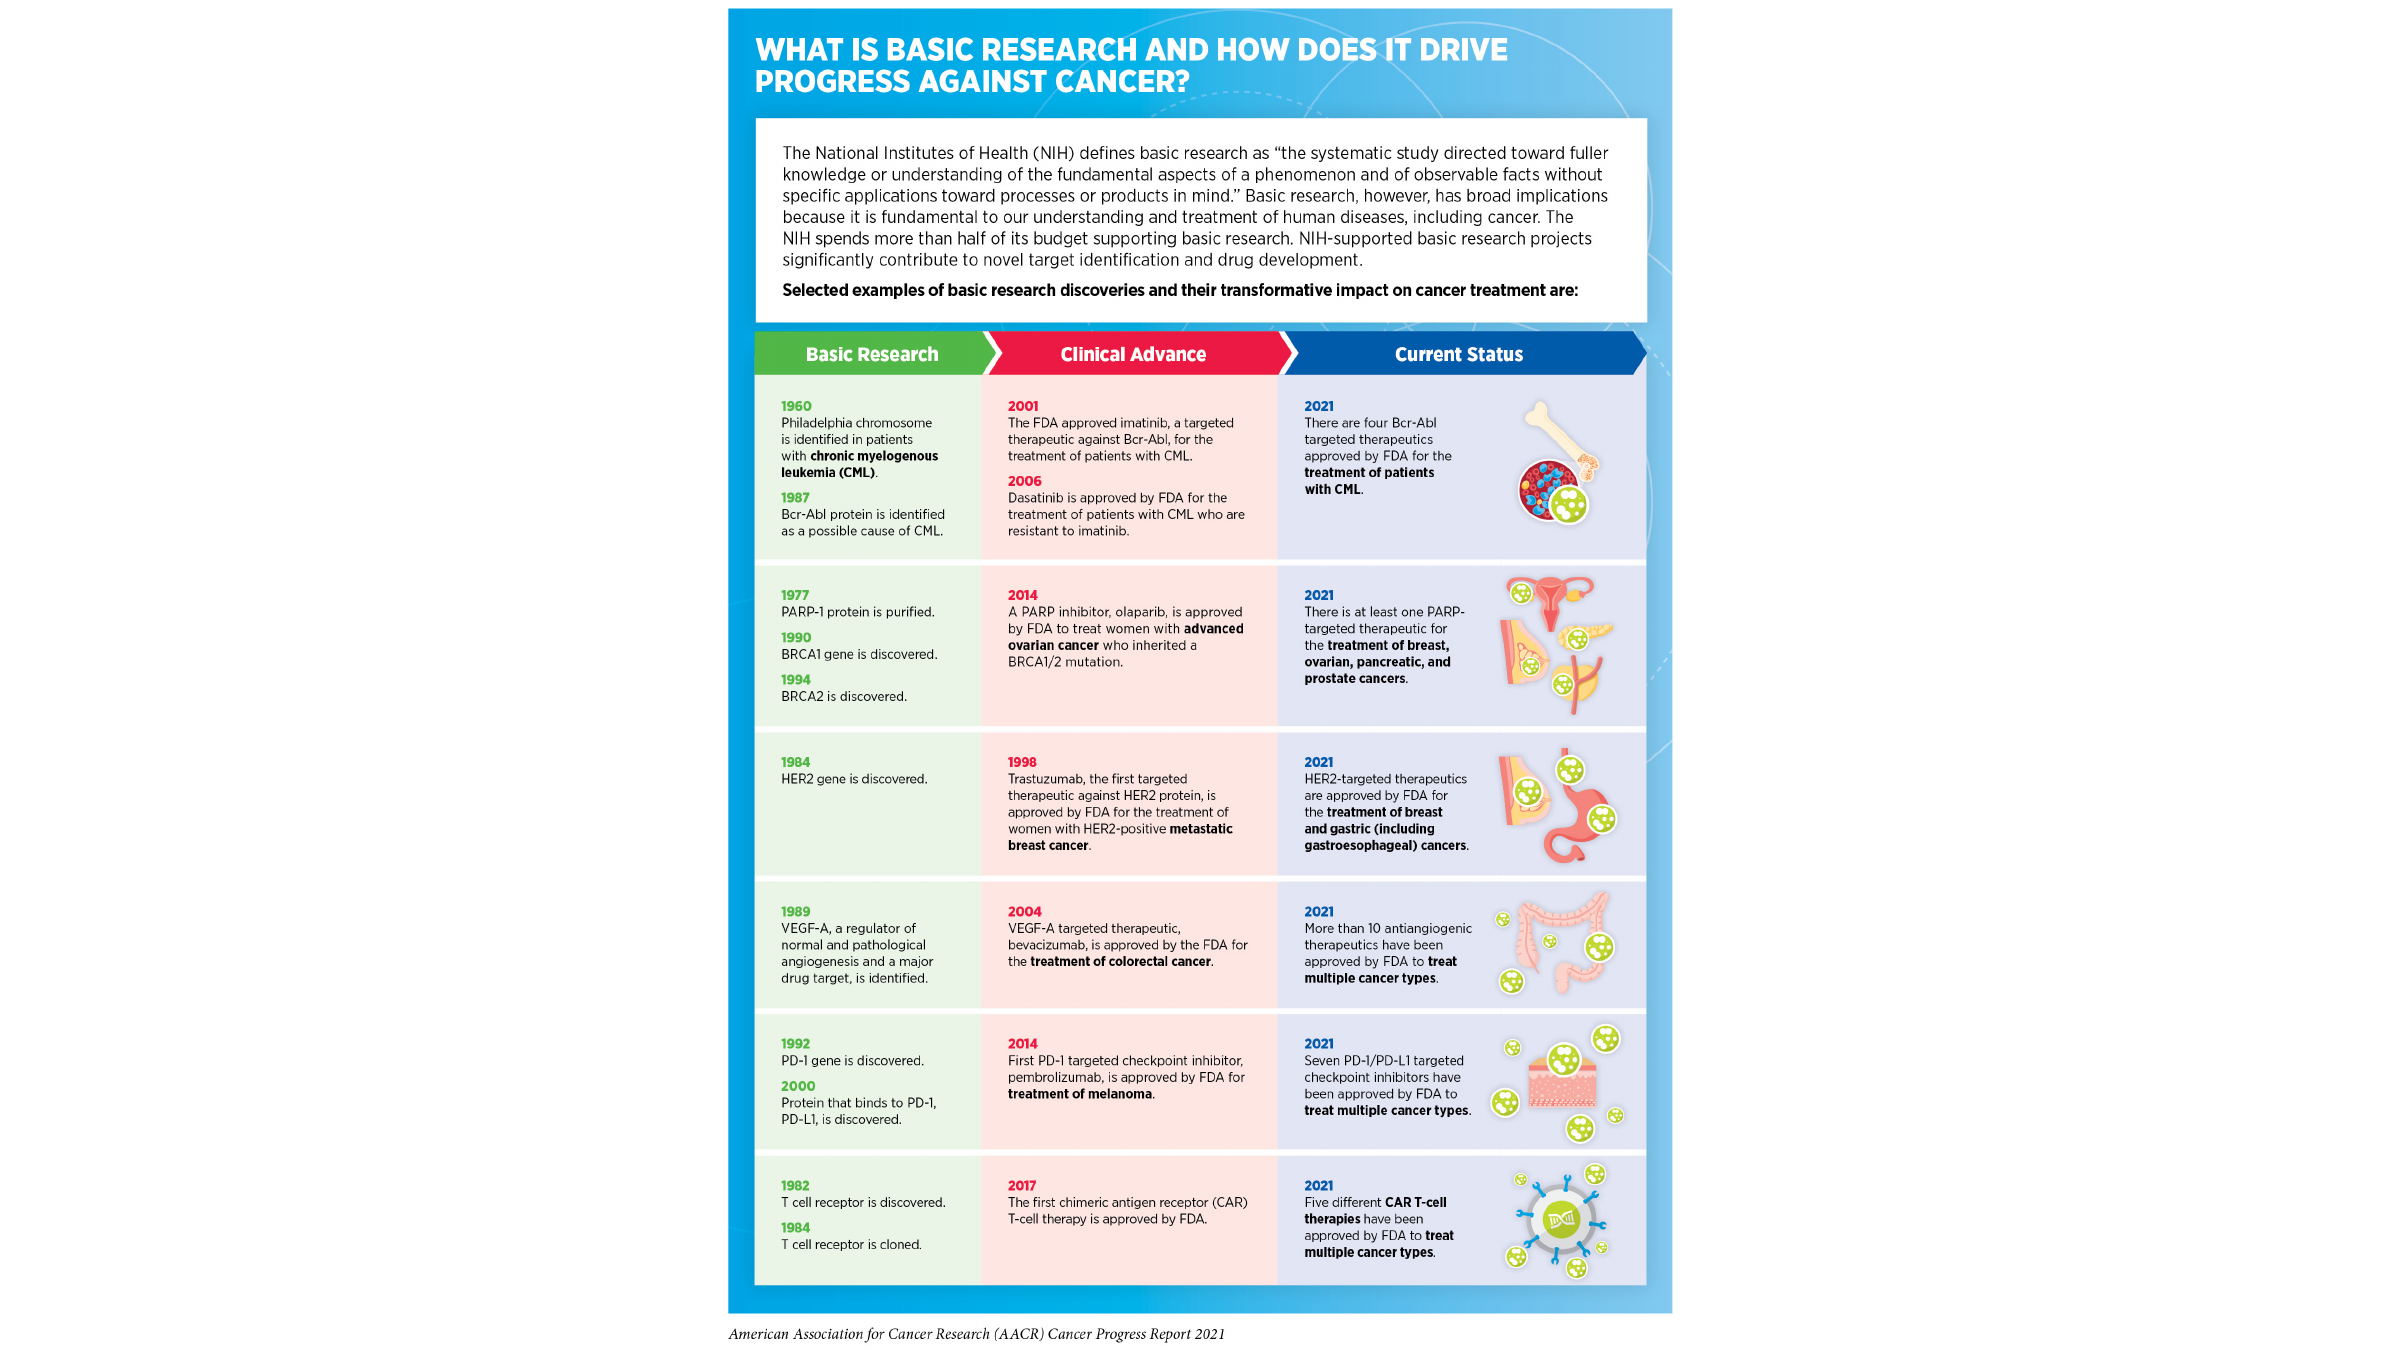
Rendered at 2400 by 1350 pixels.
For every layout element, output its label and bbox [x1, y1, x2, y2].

picture [719, 0, 1681, 1350]
